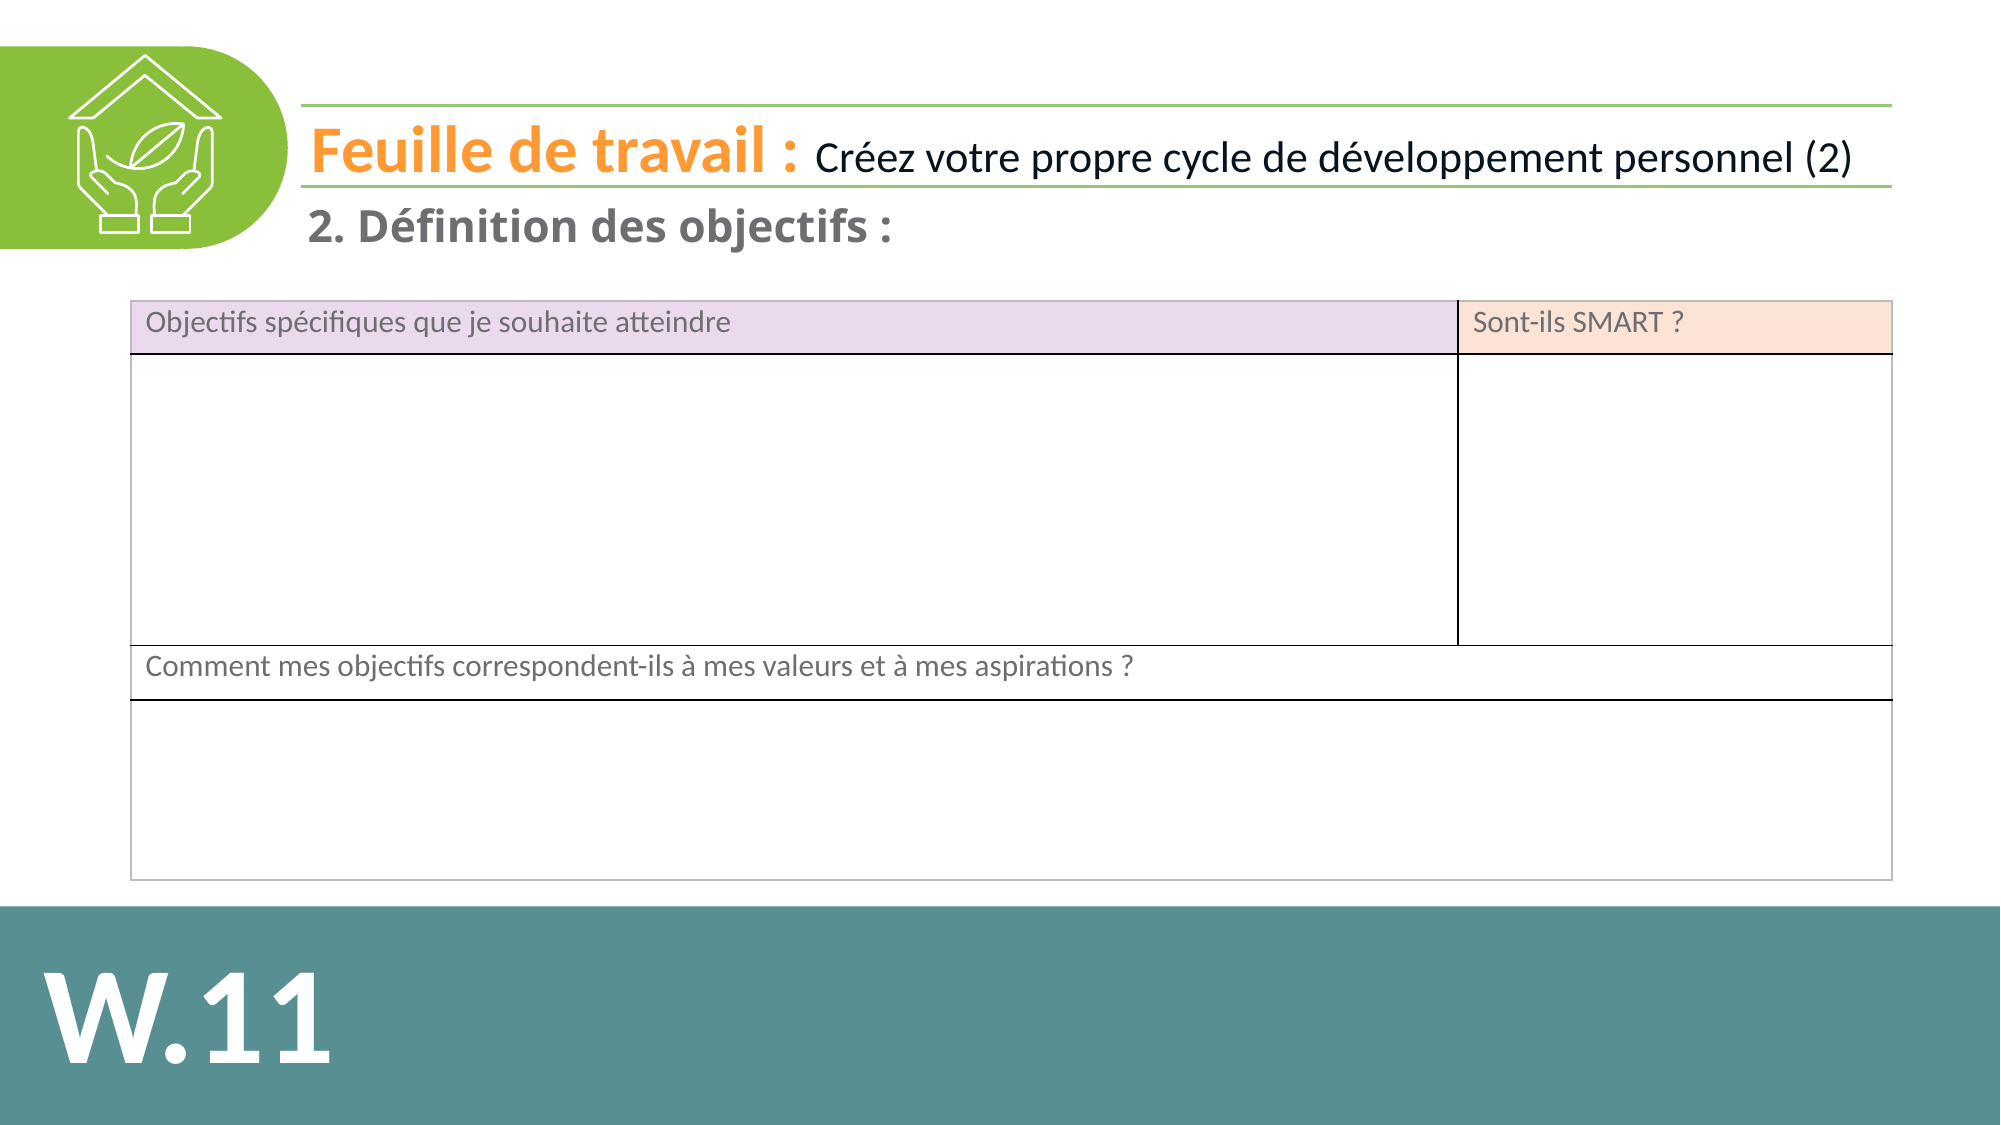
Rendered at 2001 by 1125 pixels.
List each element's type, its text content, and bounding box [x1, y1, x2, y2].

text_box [68, 54, 222, 233]
table_cell [132, 355, 1457, 645]
list Feuille de travail : Créez votre propre cycle de développement personnel (2) [291, 73, 1904, 206]
table_cell Comment mes objectifs correspondent-ils à mes valeurs et à mes aspirations ? [132, 646, 1891, 699]
text_box [0, 906, 2000, 1125]
text_box W.11 [23, 957, 409, 1125]
table_cell [1459, 355, 1891, 645]
text_box [0, 46, 288, 249]
table_header Objectifs spécifiques que je souhaite atteindre [132, 302, 1457, 353]
text_box 2. Définition des objectifs : [292, 190, 1315, 259]
table_header Sont-ils SMART ? [1459, 302, 1891, 353]
table_cell [132, 701, 1891, 879]
